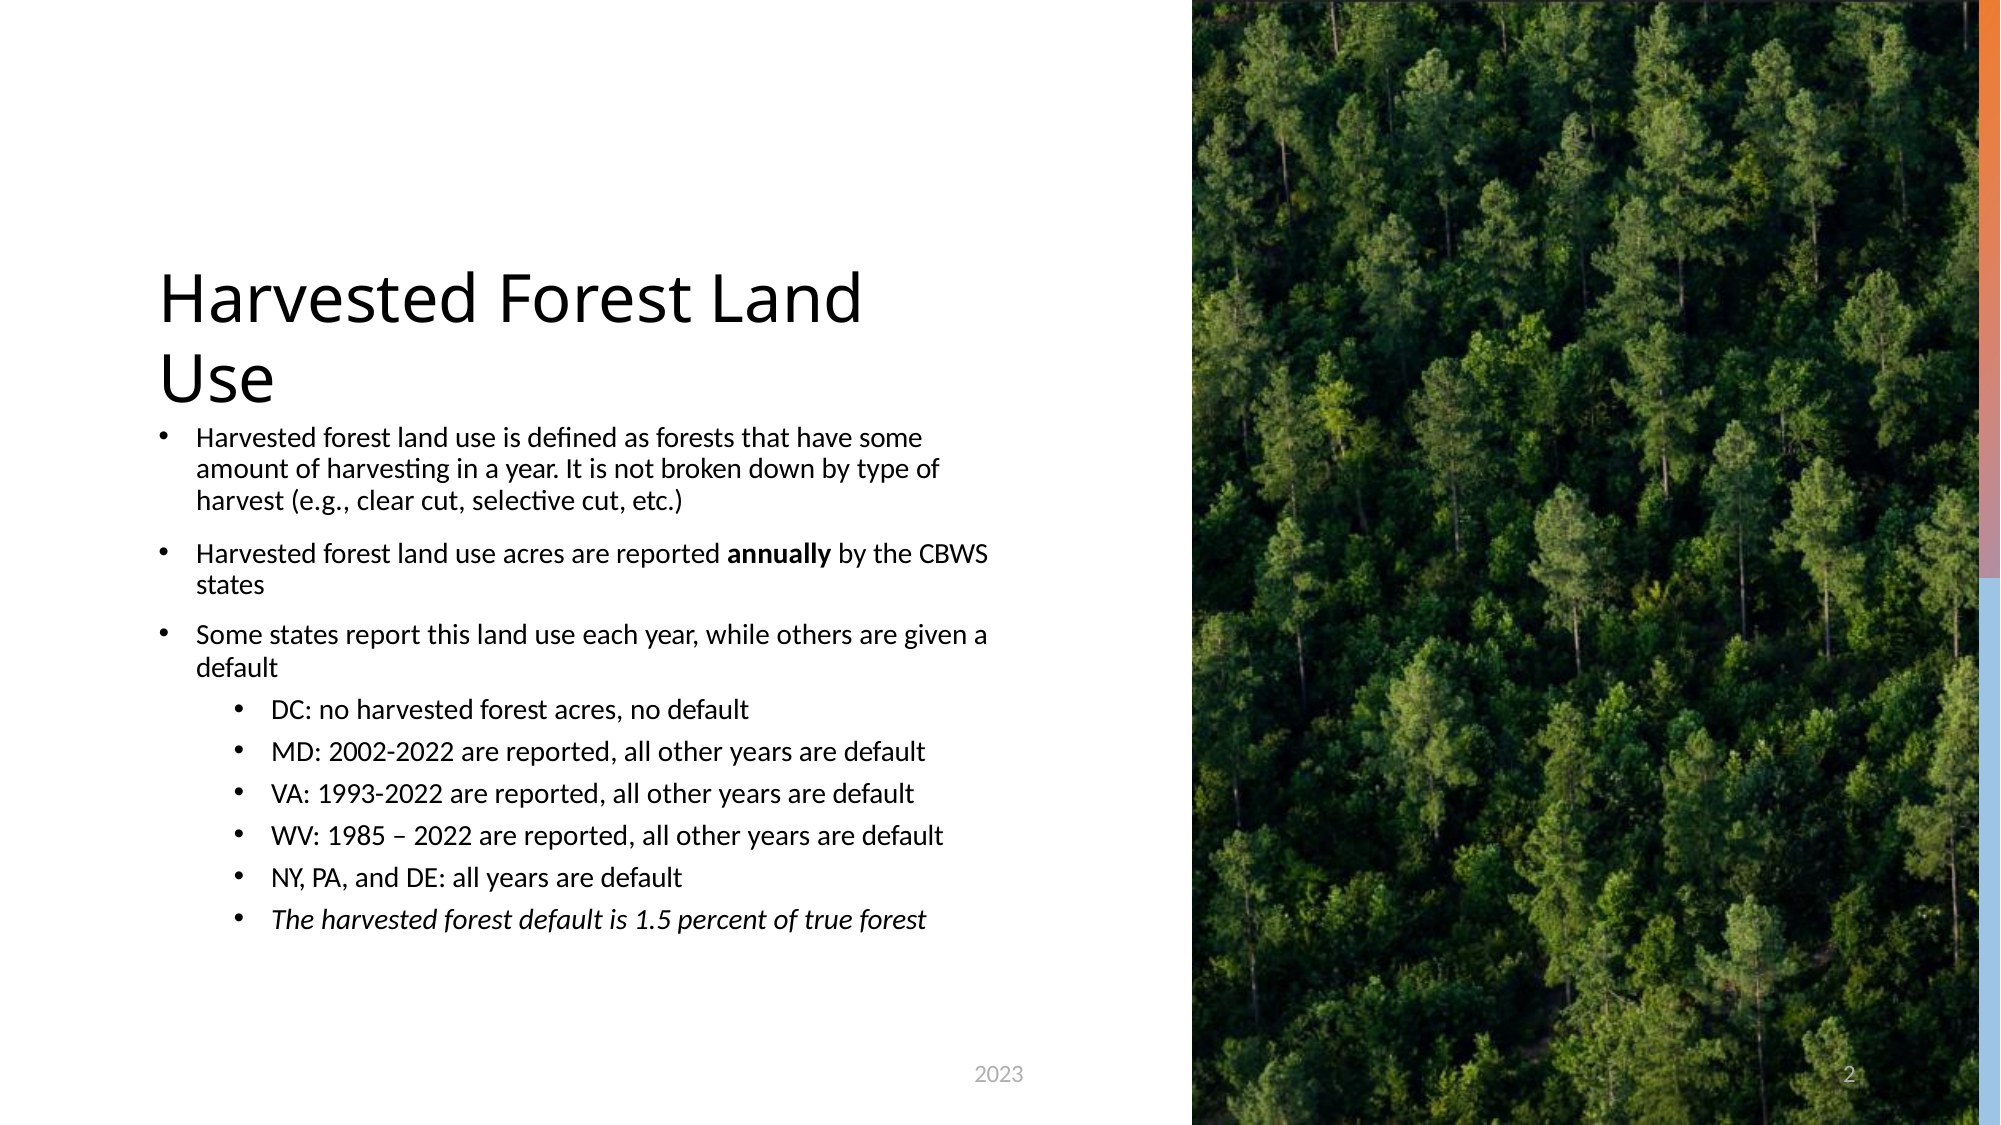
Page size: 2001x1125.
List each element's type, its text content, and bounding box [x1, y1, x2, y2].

title Harvested Forest Land Use [156, 240, 876, 415]
text_box Harvested forest land use is defined as forests that have some amount of harvesting in a year. It is not broken down by type of harvest (e.g., clear cut, selective cut, etc.) Harvested forest land use acres are reported annually by the CBWS states Some states report this land use each year, while others are given a default DC: no harvested forest acres, no default MD: 2002-2022 are reported, all other years are default VA: 1993-2022 are reported, all other years are default WV: 1985 – 2022 are reported, all other years are default NY, PA, and DE: all years are default The harvested forest default is 1.5 percent of true forest [156, 415, 995, 935]
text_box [1192, 0, 2000, 1125]
slide_number 2023 [972, 748, 1028, 1125]
